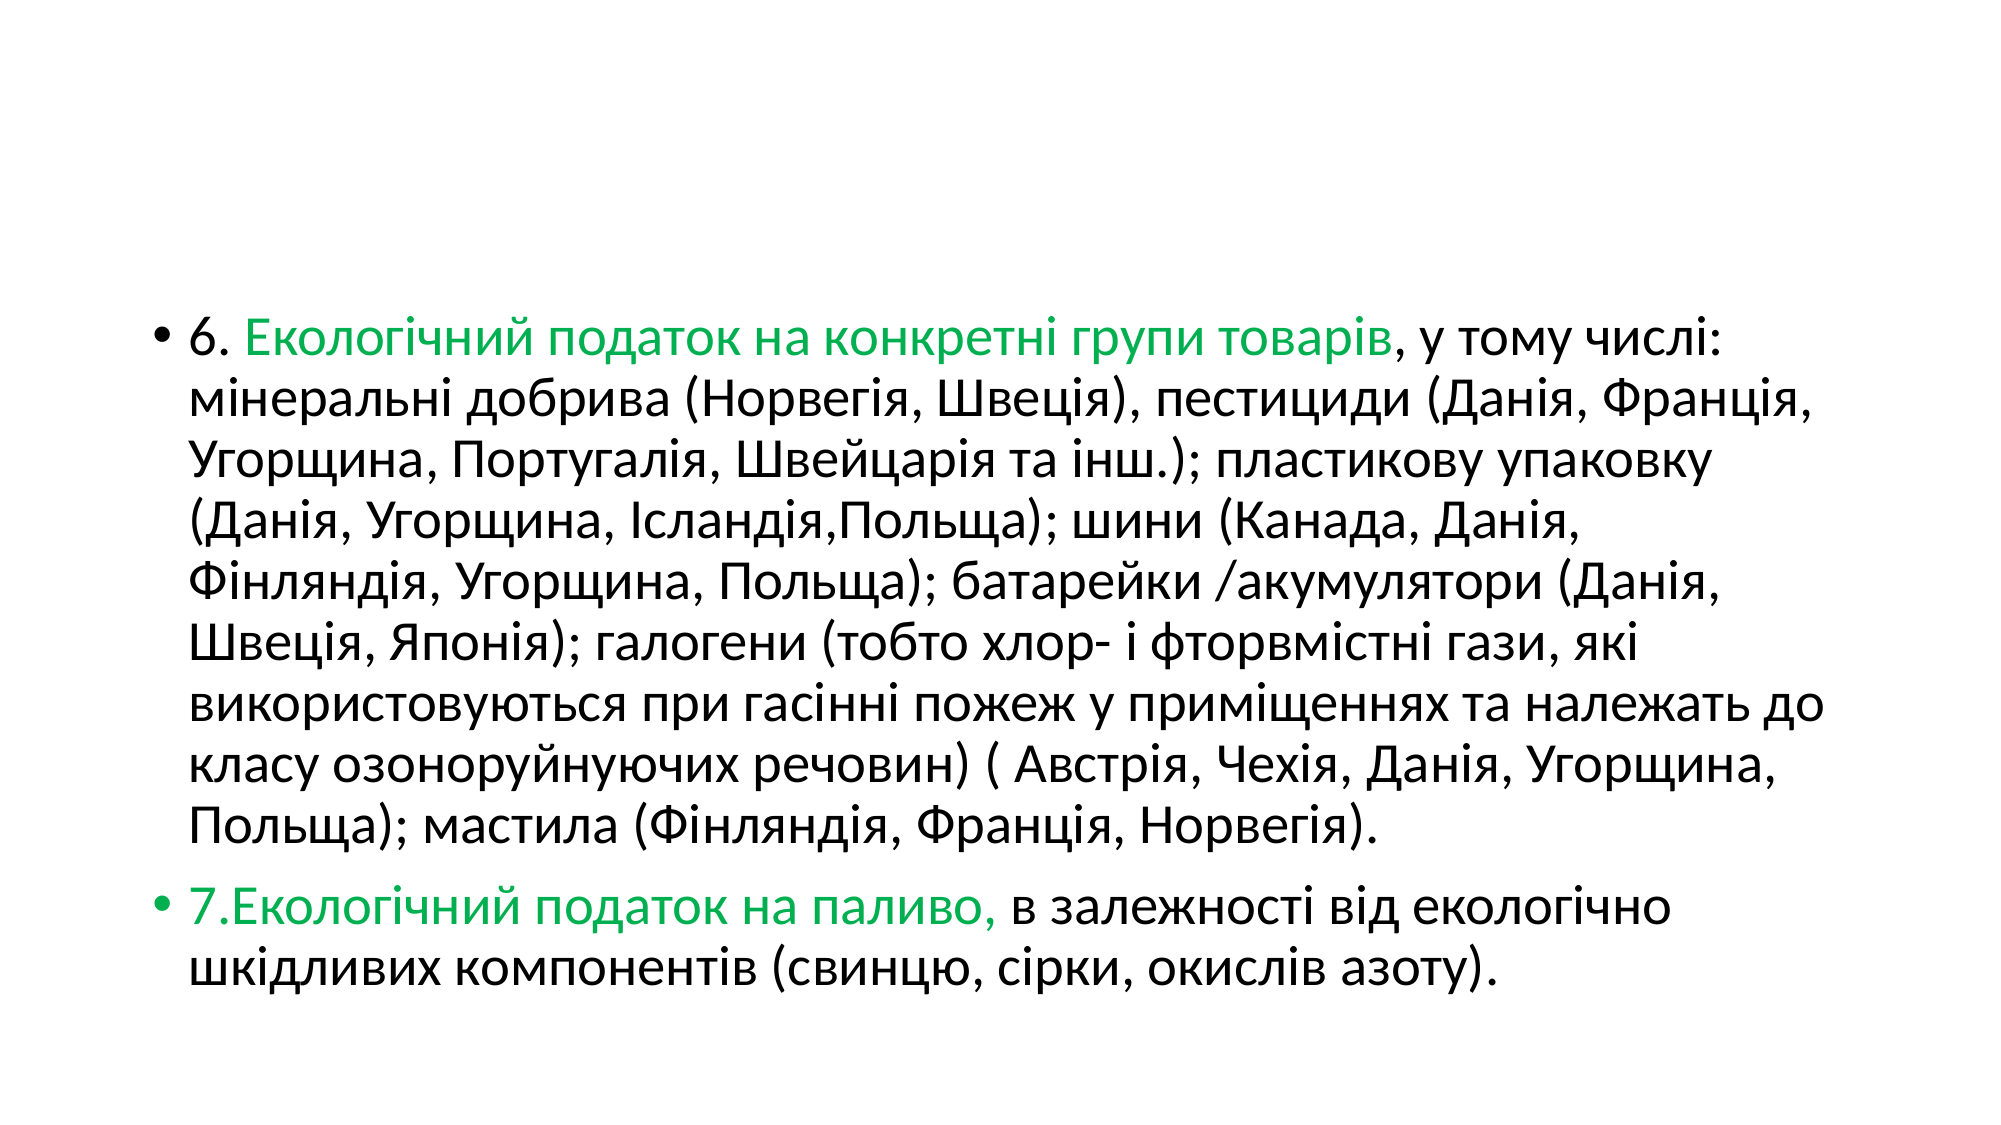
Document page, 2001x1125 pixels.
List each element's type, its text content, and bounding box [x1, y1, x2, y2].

list 6. Екологічний податок на конкретні групи товарів, у тому числі: мінеральні добрива (Норвегія, Швеція), пестициди (Данія, Франція, Угорщина, Португалія, Швейцарія та інш.); пластикову упаковку (Данія, Угорщина, Ісландія,Польща); шини (Канада, Данія, Фінляндія, Угорщина, Польща); батарейки /акумулятори (Данія, Швеція, Японія); галогени (тобто хлор- і фторвмістні гази, які використовуються при гасінні пожеж у приміщеннях та належать до класу озоноруйнуючих речовин) ( Австрія, Чехія, Данія, Угорщина, Польща); мастила (Фінляндія, Франція, Норвегія). 7.Екологічний податок на паливо, в залежності від екологічно шкідливих компонентів (свинцю, сірки, окислів азоту). [137, 299, 1863, 1014]
